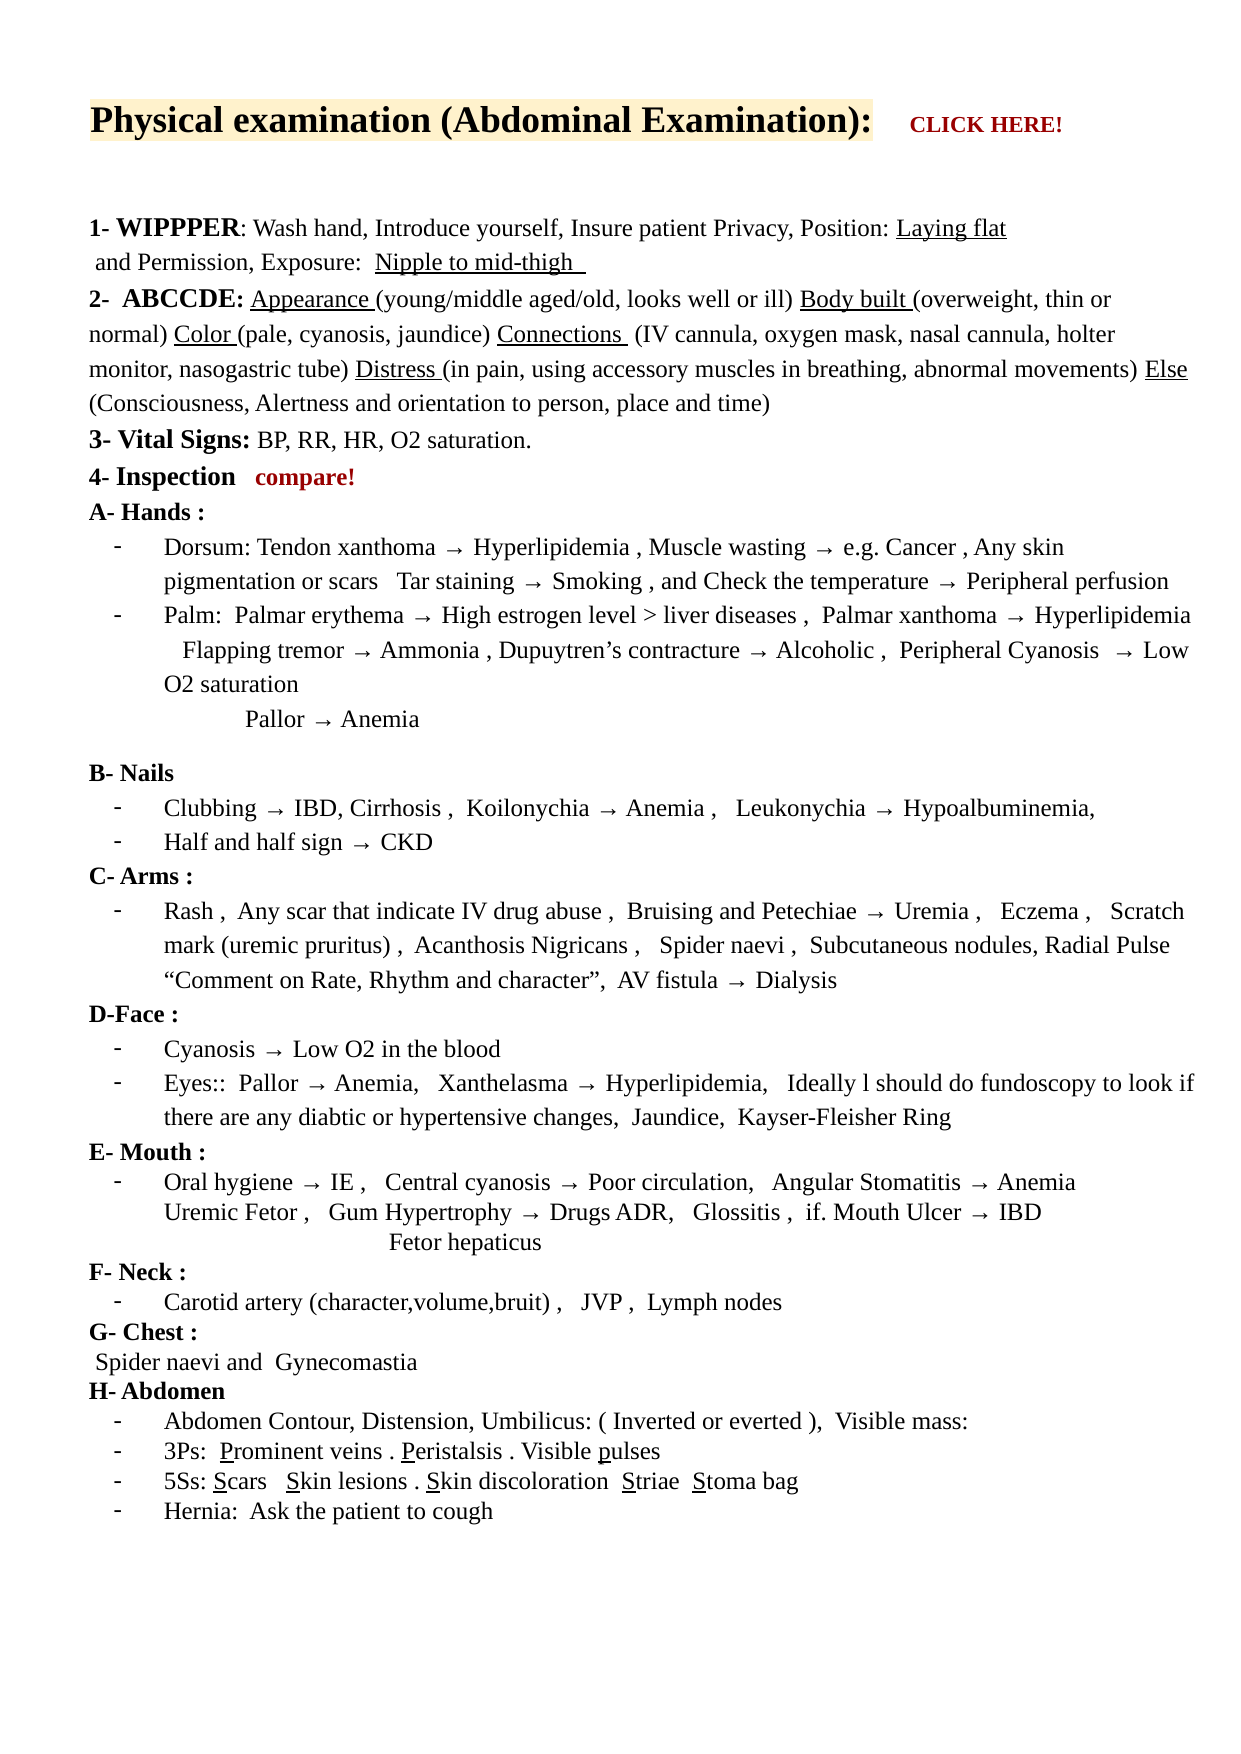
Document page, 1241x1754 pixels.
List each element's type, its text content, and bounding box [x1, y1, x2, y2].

text_box 1- WIPPPER: Wash hand, Introduce yourself, Insure patient Privacy, Position: Laying flat and Permission, Exposure: Nipple to mid-thigh 2- ABCCDE: Appearance (young/middle aged/old, looks well or ill) Body built (overweight, thin or normal) Color (pale, cyanosis, jaundice) Connections (IV cannula, oxygen mask, nasal cannula, holter monitor, nasogastric tube) Distress (in pain, using accessory muscles in breathing, abnormal movements) Else (Consciousness, Alertness and orientation to person, place and time) 3- Vital Signs: BP, RR, HR, O2 saturation. 4- Inspection compare! A- Hands : Dorsum: Tendon xanthoma → Hyperlipidemia , Muscle wasting → e.g. Cancer , Any skin pigmentation or scars Tar staining → Smoking , and Check the temperature → Peripheral perfusion Palm: Palmar erythema → High estrogen level > liver diseases , Palmar xanthoma → Hyperlipidemia Flapping tremor → Ammonia , Dupuytren’s contracture → Alcoholic , Peripheral Cyanosis → Low O2 saturation Pallor → Anemia B- Nails Clubbing → IBD, Cirrhosis , Koilonychia → Anemia , Leukonychia → Hypoalbuminemia, Half and half sign → CKD C- Arms : Rash , Any scar that indicate IV drug abuse , Bruising and Petechiae → Uremia , Eczema , Scratch mark (uremic pruritus) , Acanthosis Nigricans , Spider naevi , Subcutaneous nodules, Radial Pulse “Comment on Rate, Rhythm and character”, AV fistula → Dialysis D-Face : Cyanosis → Low O2 in the blood Eyes:: Pallor → Anemia, Xanthelasma → Hyperlipidemia, Ideally l should do fundoscopy to look if there are any diabtic or hypertensive changes, Jaundice, Kayser-Fleisher Ring E- Mouth : Oral hygiene → IE , Central cyanosis → Poor circulation, Angular Stomatitis → Anemia Uremic Fetor , Gum Hypertrophy → Drugs ADR, Glossitis , if. Mouth Ulcer → IBD Fetor hepaticus F- Neck : Carotid artery (character,volume,bruit) , JVP , Lymph nodes G- Chest : Spider naevi and Gynecomastia H- Abdomen Abdomen Contour, Distension, Umbilicus: ( Inverted or everted ), Visible mass: 3Ps: Prominent veins . Peristalsis . Visible pulses 5Ss: Scars Skin lesions . Skin discoloration Striae Stoma bag Hernia: Ask the patient to cough [73, 189, 1211, 1570]
text_box Physical examination (Abdominal Examination): [70, 68, 954, 148]
text_box CLICK HERE! [894, 96, 1136, 152]
